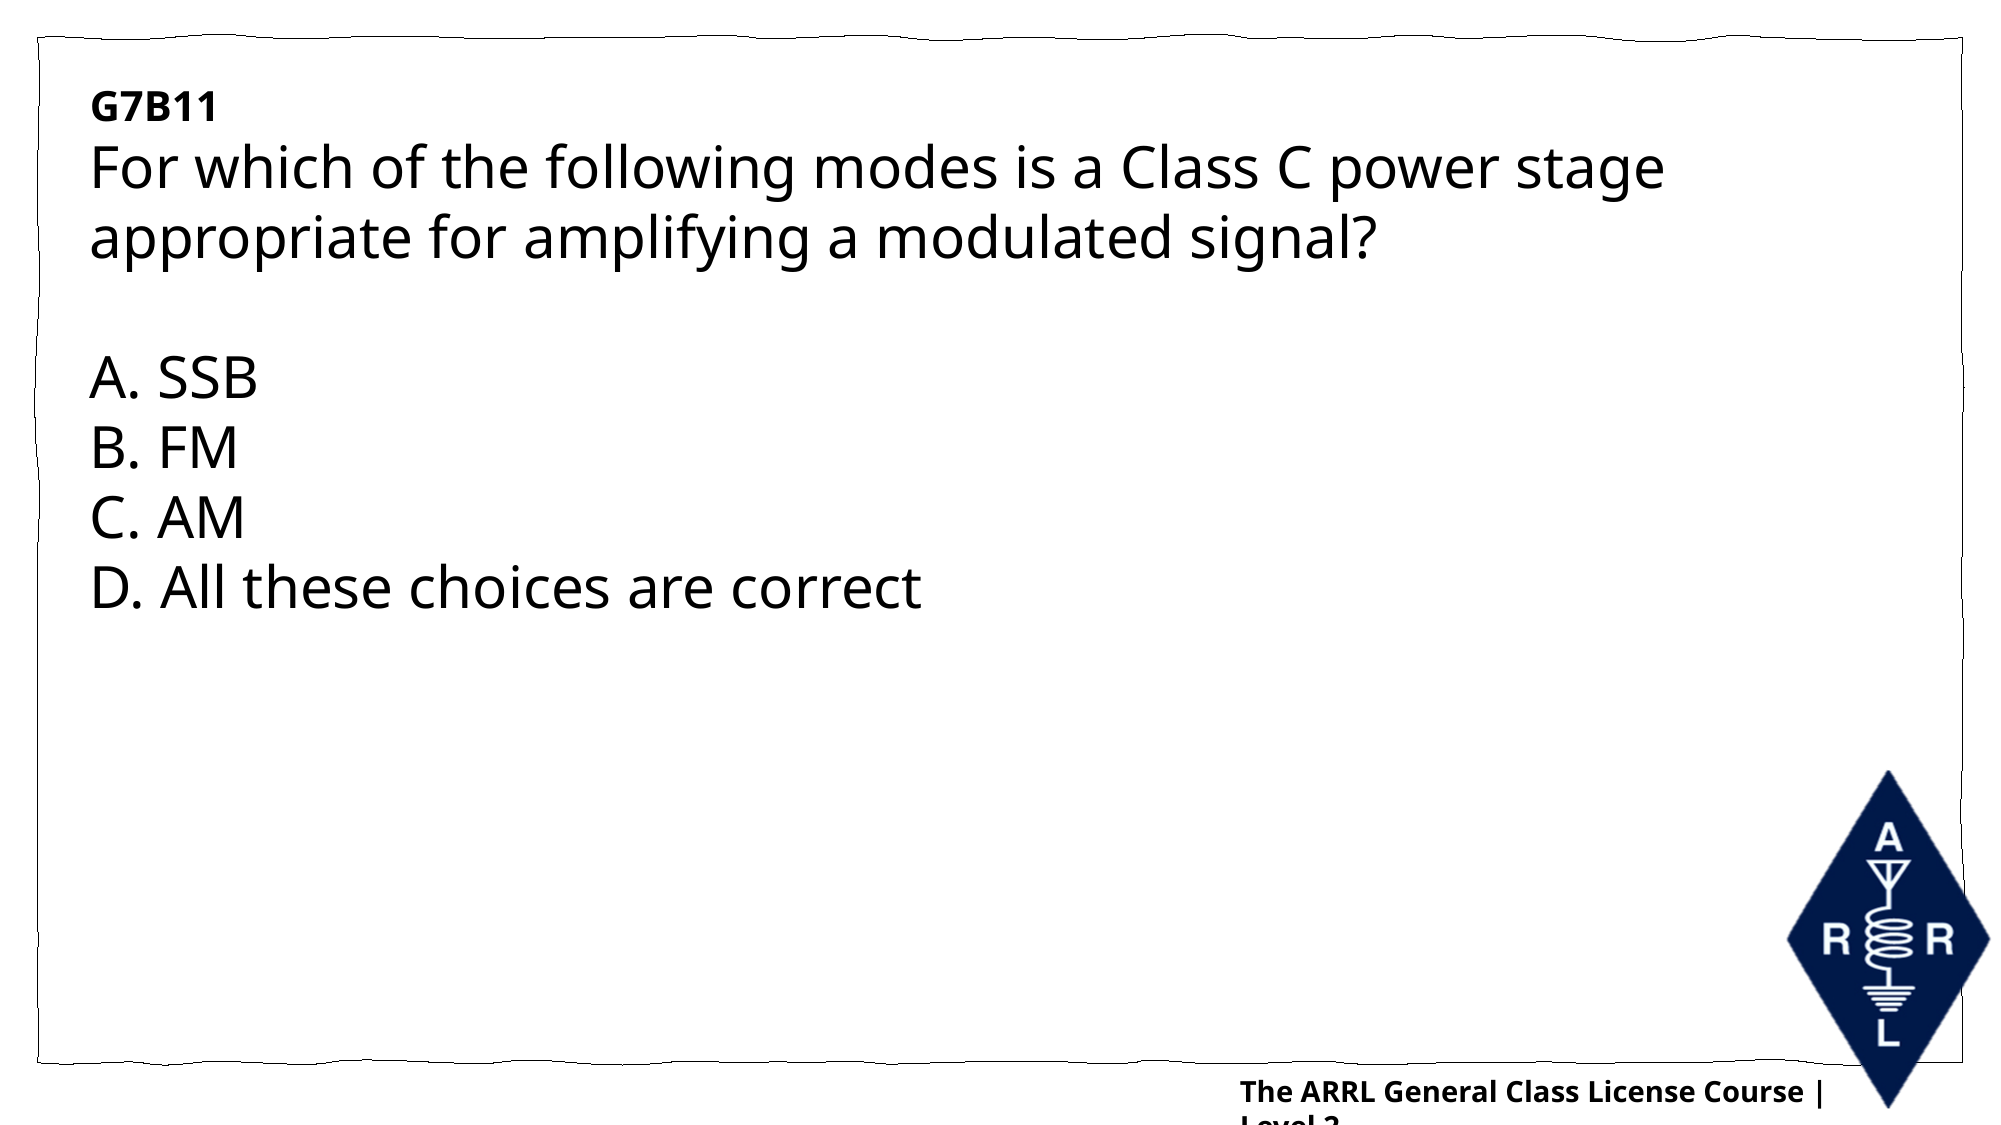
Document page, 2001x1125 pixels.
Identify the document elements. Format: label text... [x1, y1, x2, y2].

text_box G7B11 For which of the following modes is a Class C power stage appropriate for amplifying a modulated signal? A. SSB B. FM C. AM D. All these choices are correct [75, 72, 1850, 628]
picture [1773, 752, 1999, 1125]
